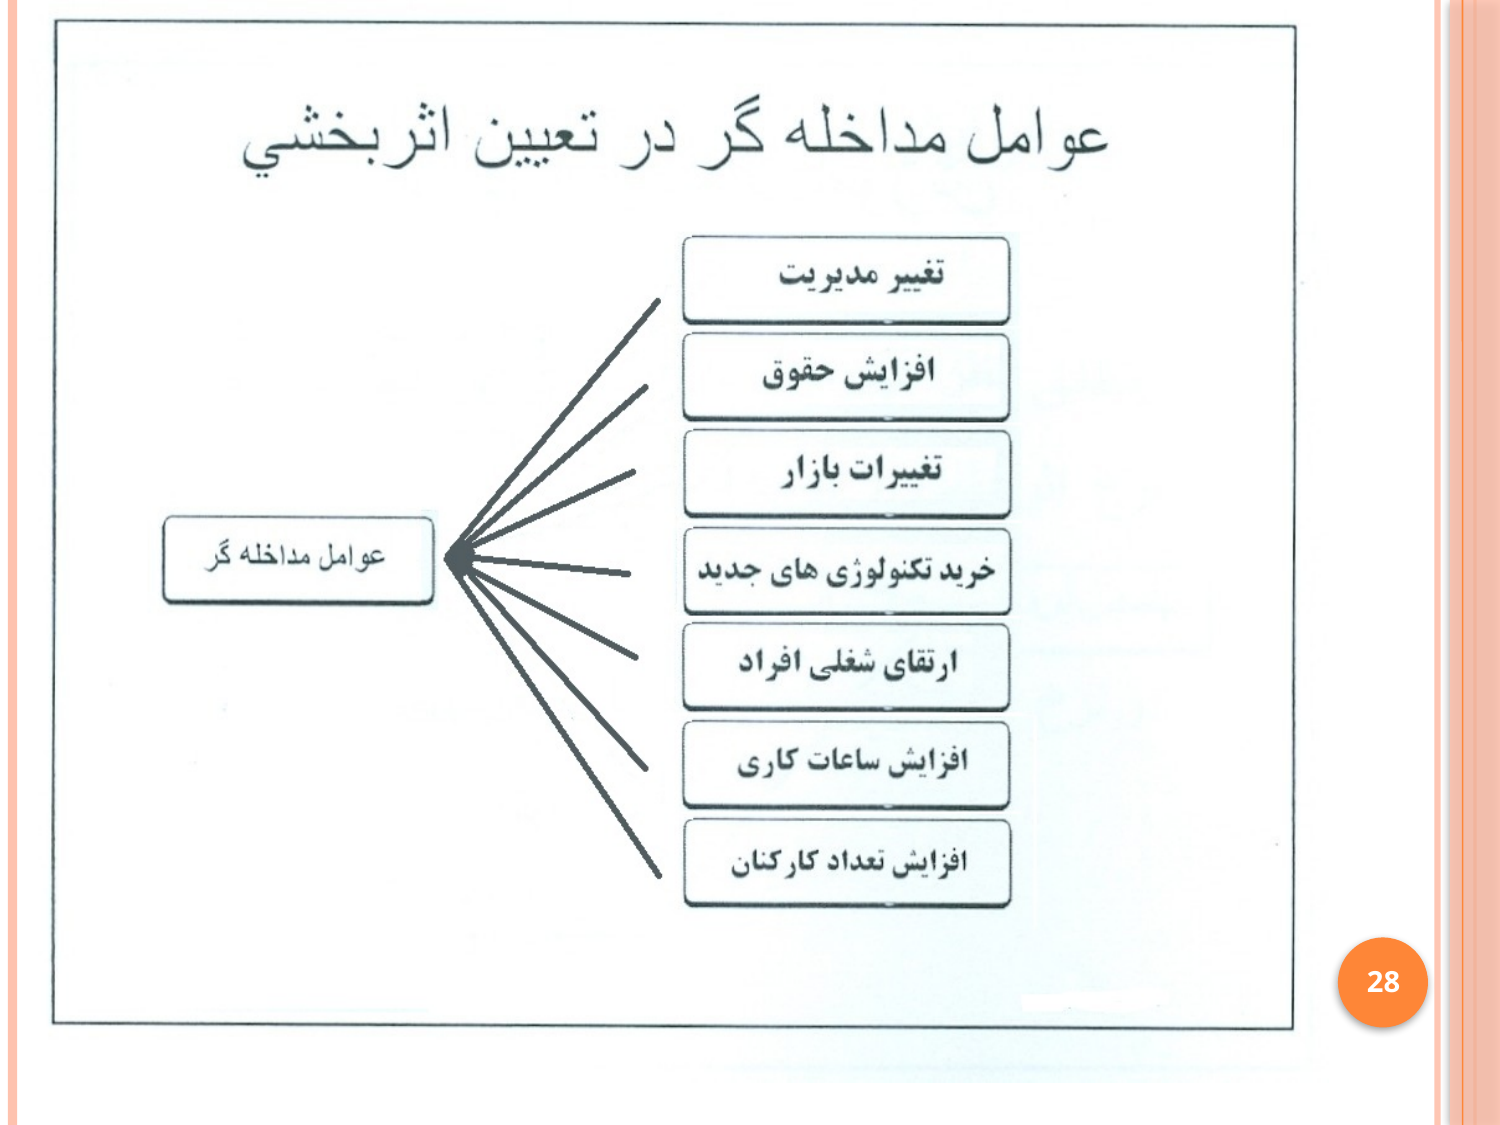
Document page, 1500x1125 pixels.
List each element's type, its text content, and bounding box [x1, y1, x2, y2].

picture [28, 0, 1330, 1083]
slide_number 28 [1336, 940, 1434, 1027]
